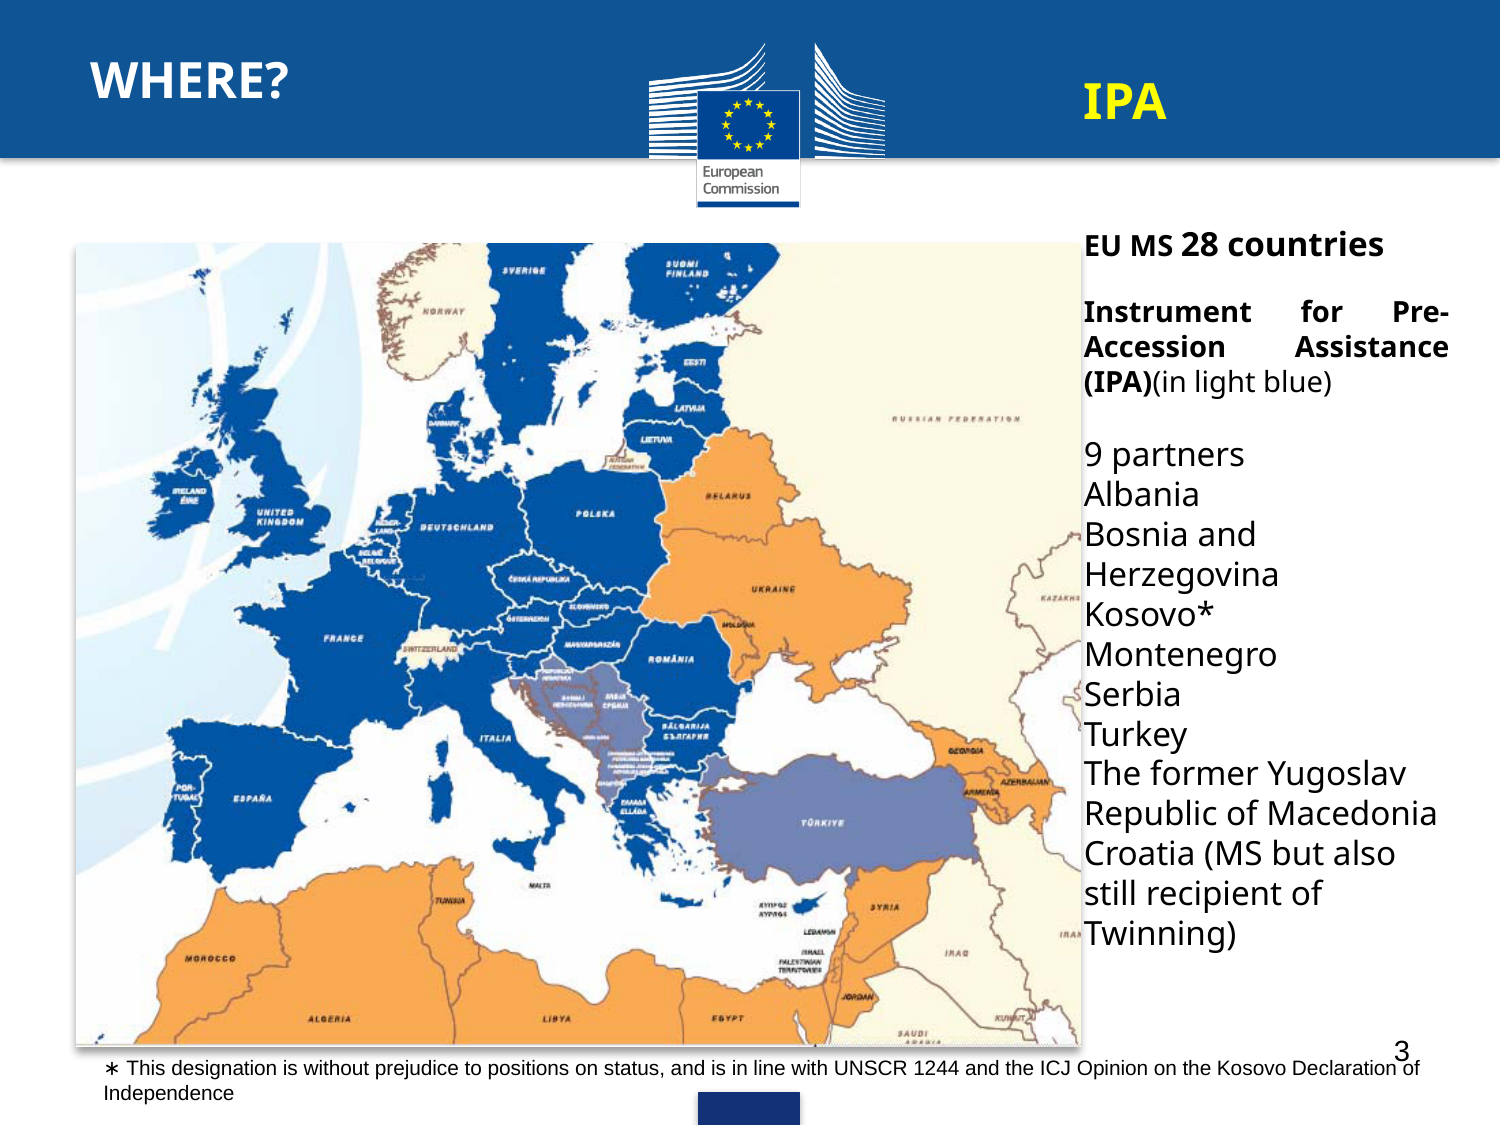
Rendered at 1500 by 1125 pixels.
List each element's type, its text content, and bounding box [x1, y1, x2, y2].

text_box ∗ This designation is without prejudice to positions on status, and is in line with UNSCR 1244 and the ICJ Opinion on the Kosovo Declaration of Independence [88, 1047, 1447, 1113]
text_box EU MS 28 countries Instrument for Pre-Accession Assistance (IPA)(in light blue) 9 partners Albania Bosnia and Herzegovina Kosovo* Montenegro Serbia Turkey The former Yugoslav Republic of Macedonia Croatia (MS but also still recipient of Twinning) [1068, 216, 1465, 1080]
slide_number 3 [1074, 1024, 1425, 1103]
text_box IPA [1069, 62, 1225, 138]
picture [649, 185, 885, 208]
picture [76, 243, 1081, 1048]
title WHERE? [75, 0, 1425, 185]
